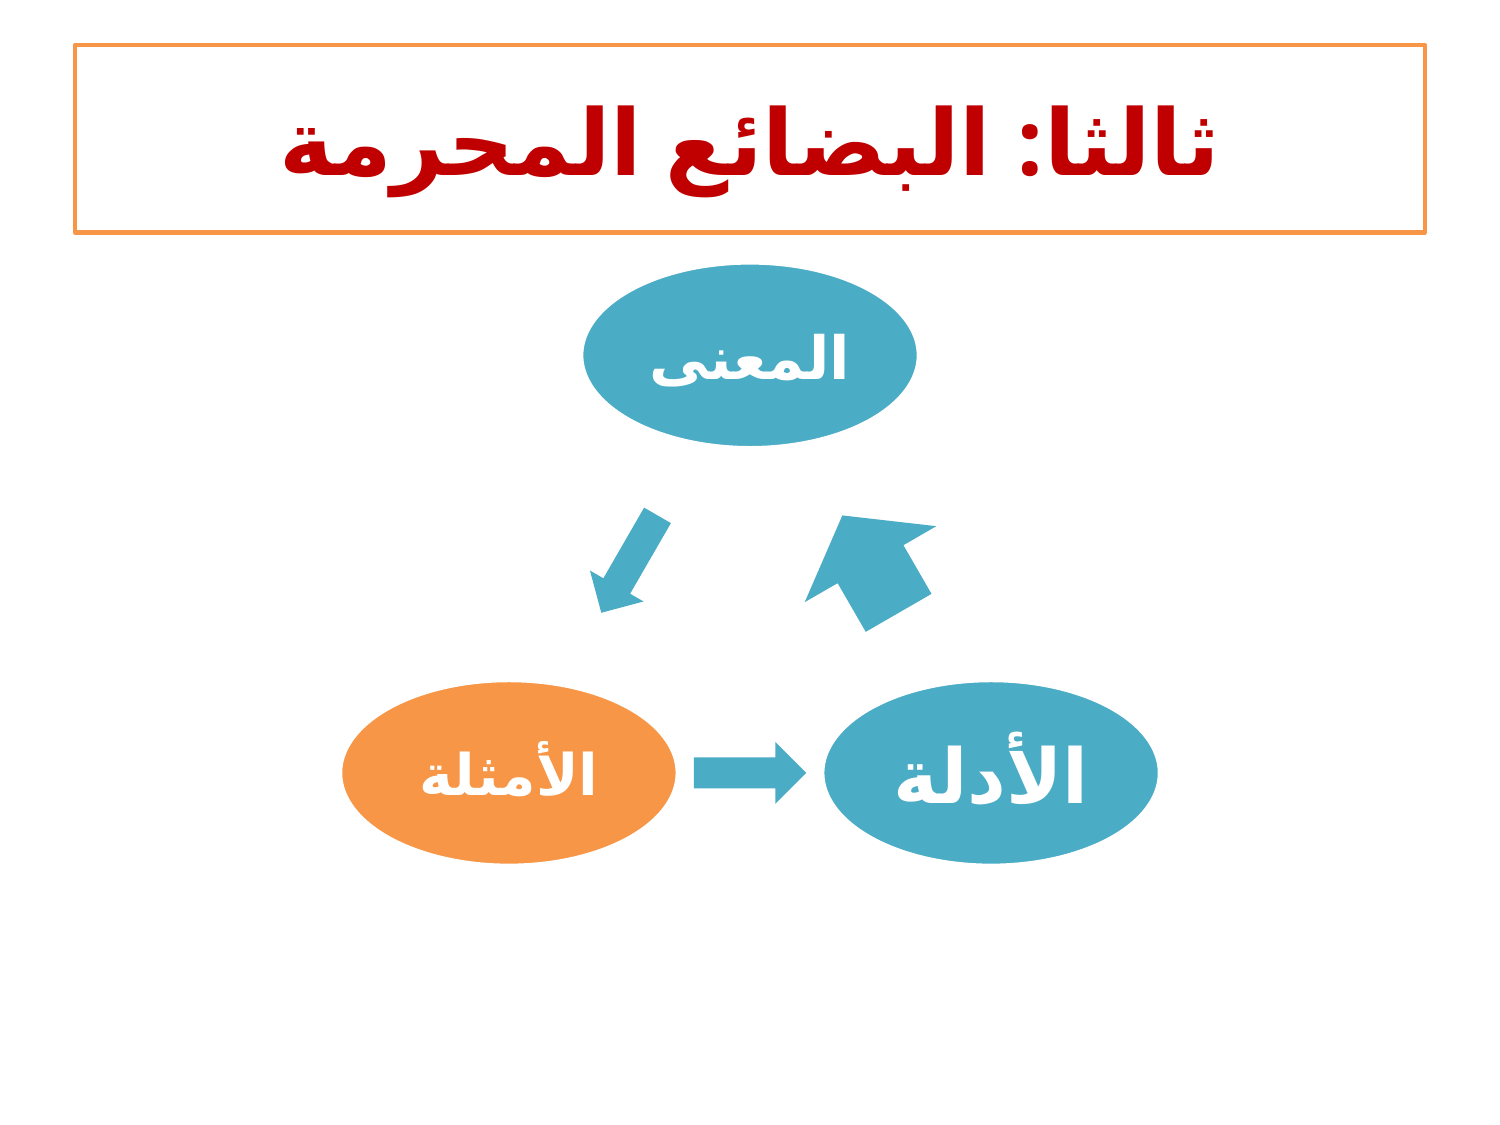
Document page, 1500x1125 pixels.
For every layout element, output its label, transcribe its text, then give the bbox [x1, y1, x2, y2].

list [74, 262, 1426, 1006]
title ثالثا: البضائع المحرمة [73, 43, 1427, 235]
